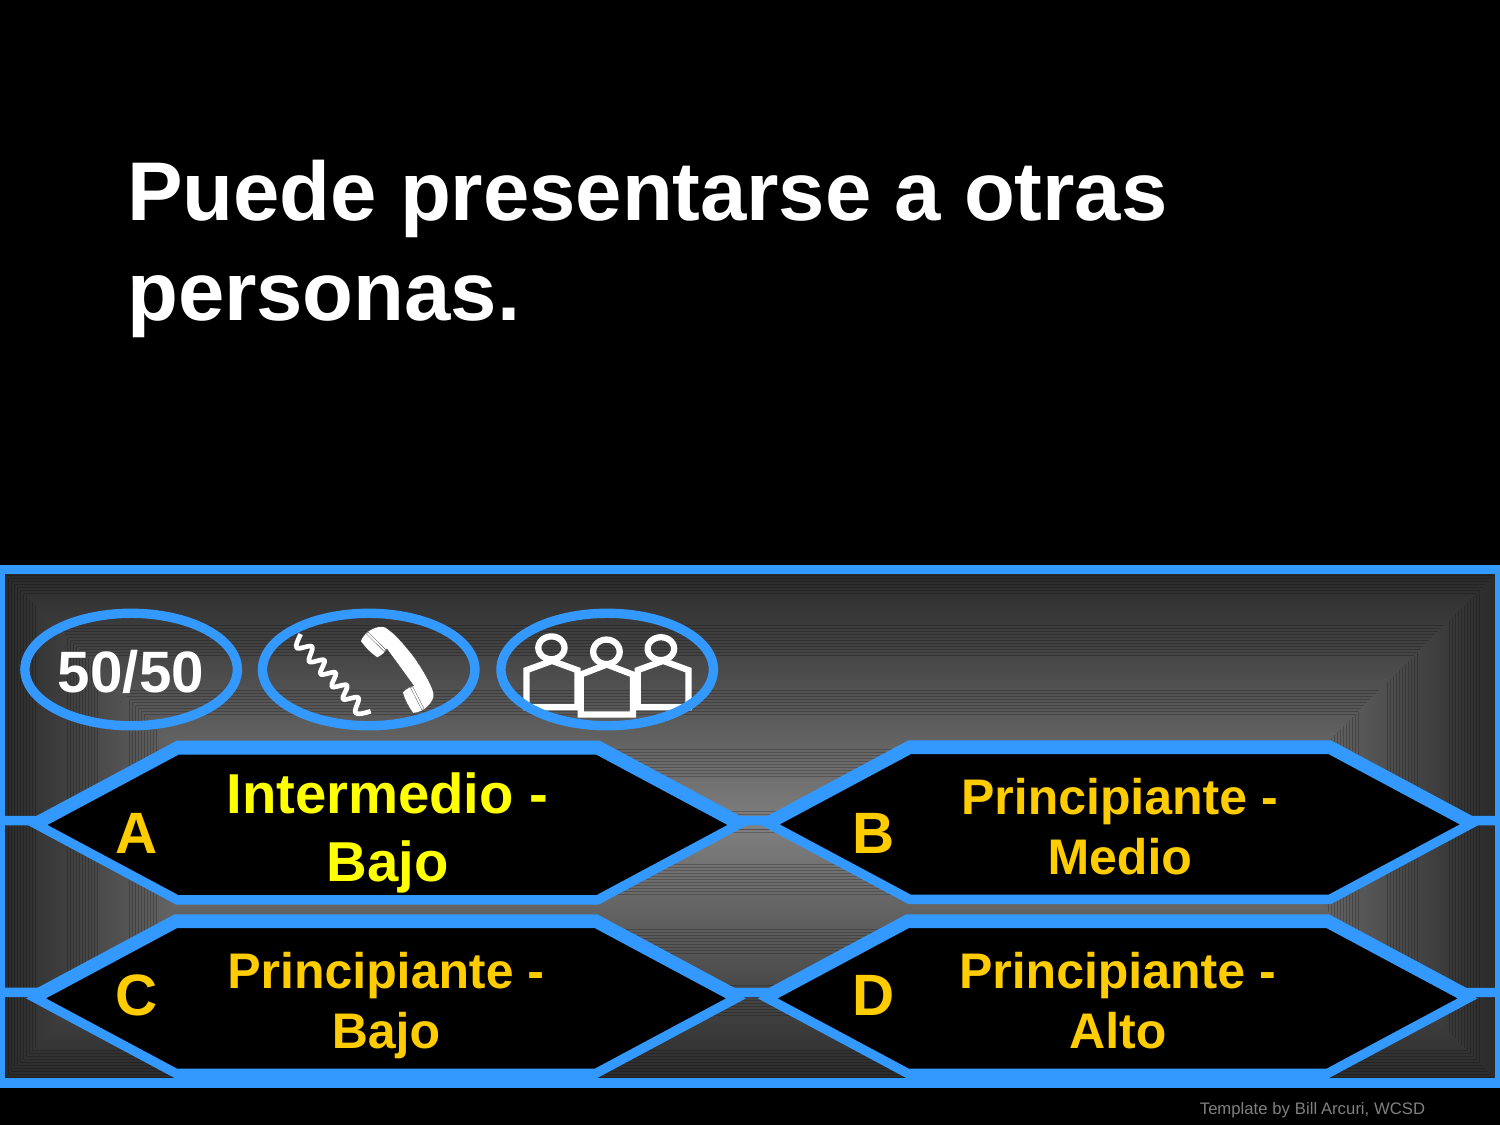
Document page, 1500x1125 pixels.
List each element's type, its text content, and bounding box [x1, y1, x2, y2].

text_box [526, 636, 689, 715]
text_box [324, 624, 435, 730]
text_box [0, 569, 1500, 1084]
title Puede presentarse a otras personas. [112, 87, 1419, 388]
slide_number Template by Bill Arcuri, WCSD [1052, 1092, 1441, 1125]
